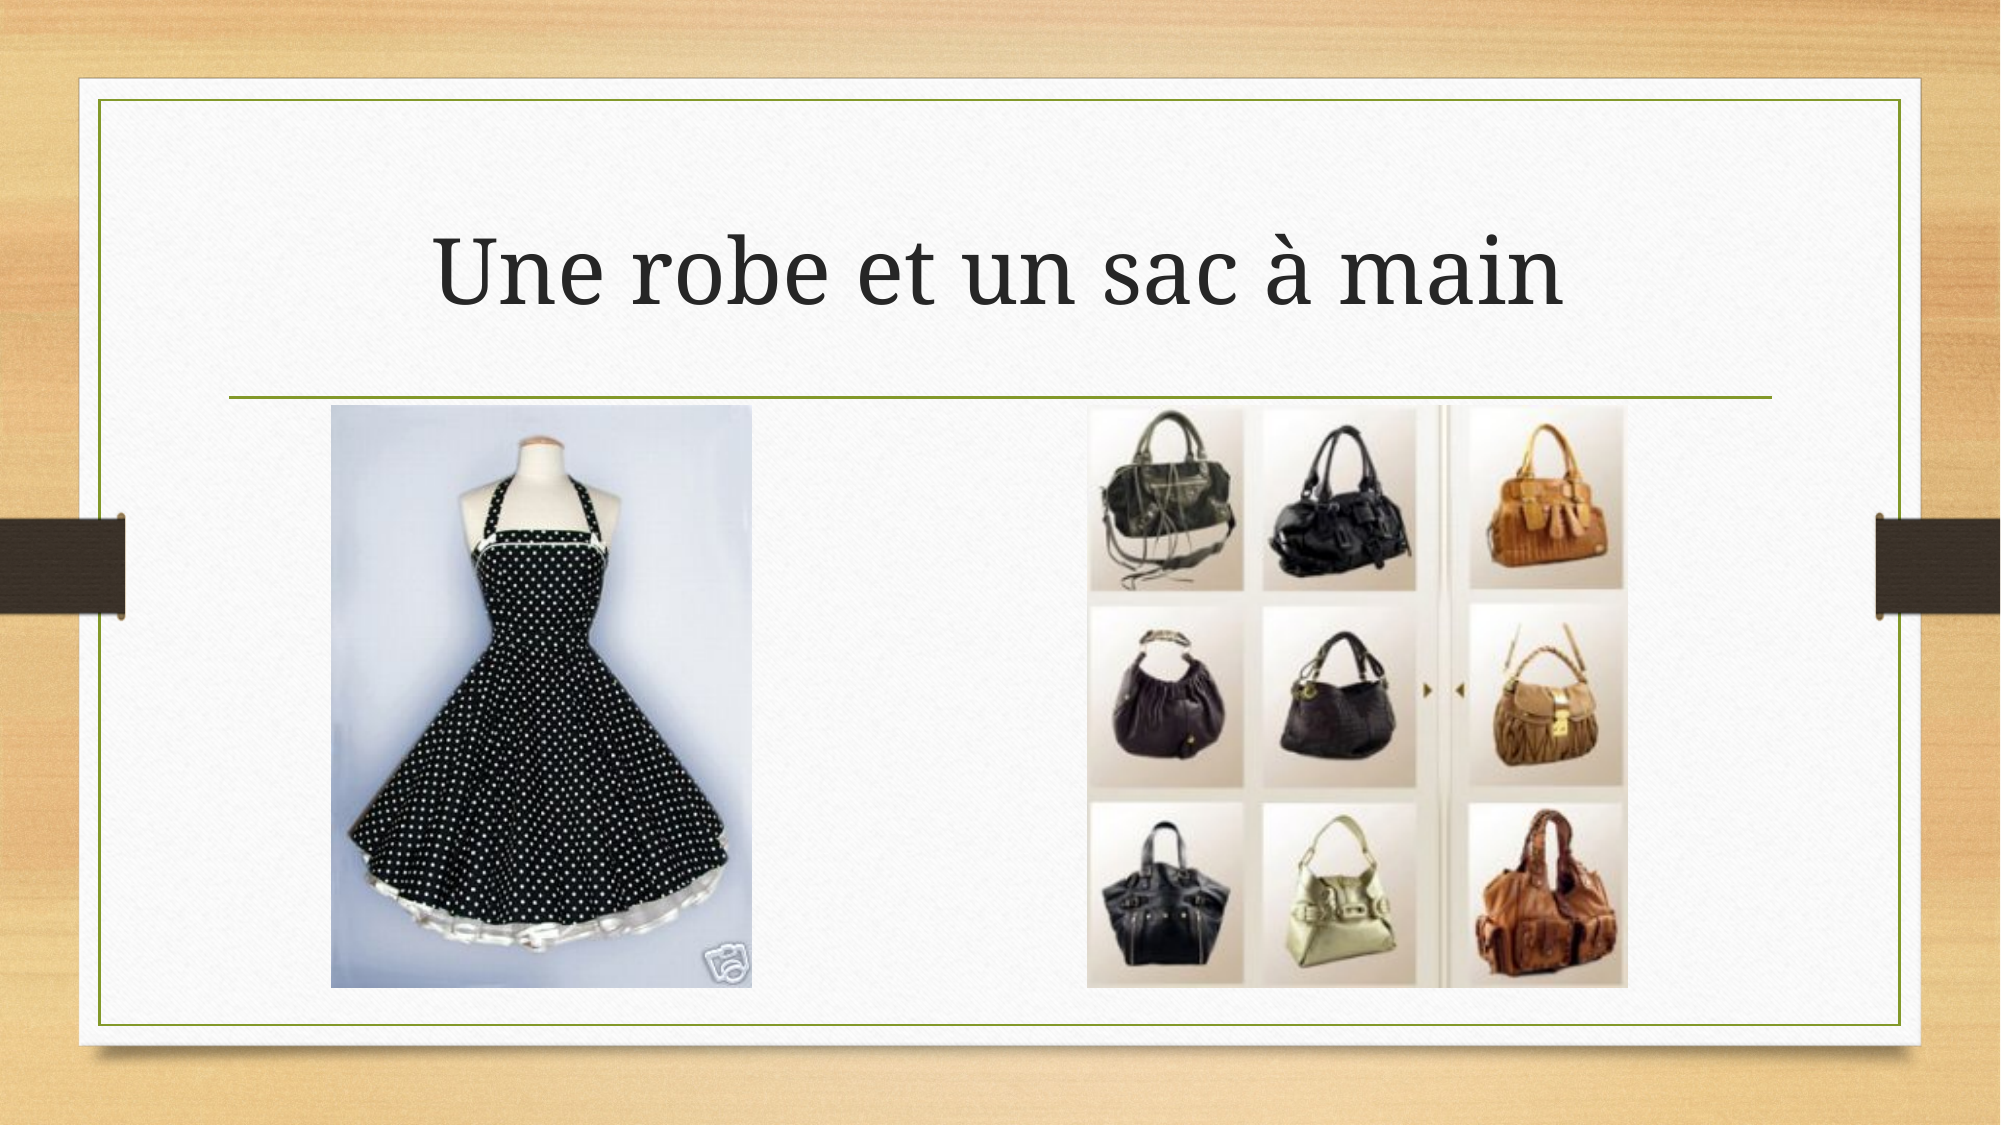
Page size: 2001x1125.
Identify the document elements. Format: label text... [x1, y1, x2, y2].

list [331, 404, 752, 988]
picture [0, 0, 2001, 1125]
title Une robe et un sac à main [212, 161, 1788, 375]
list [1087, 404, 1628, 988]
